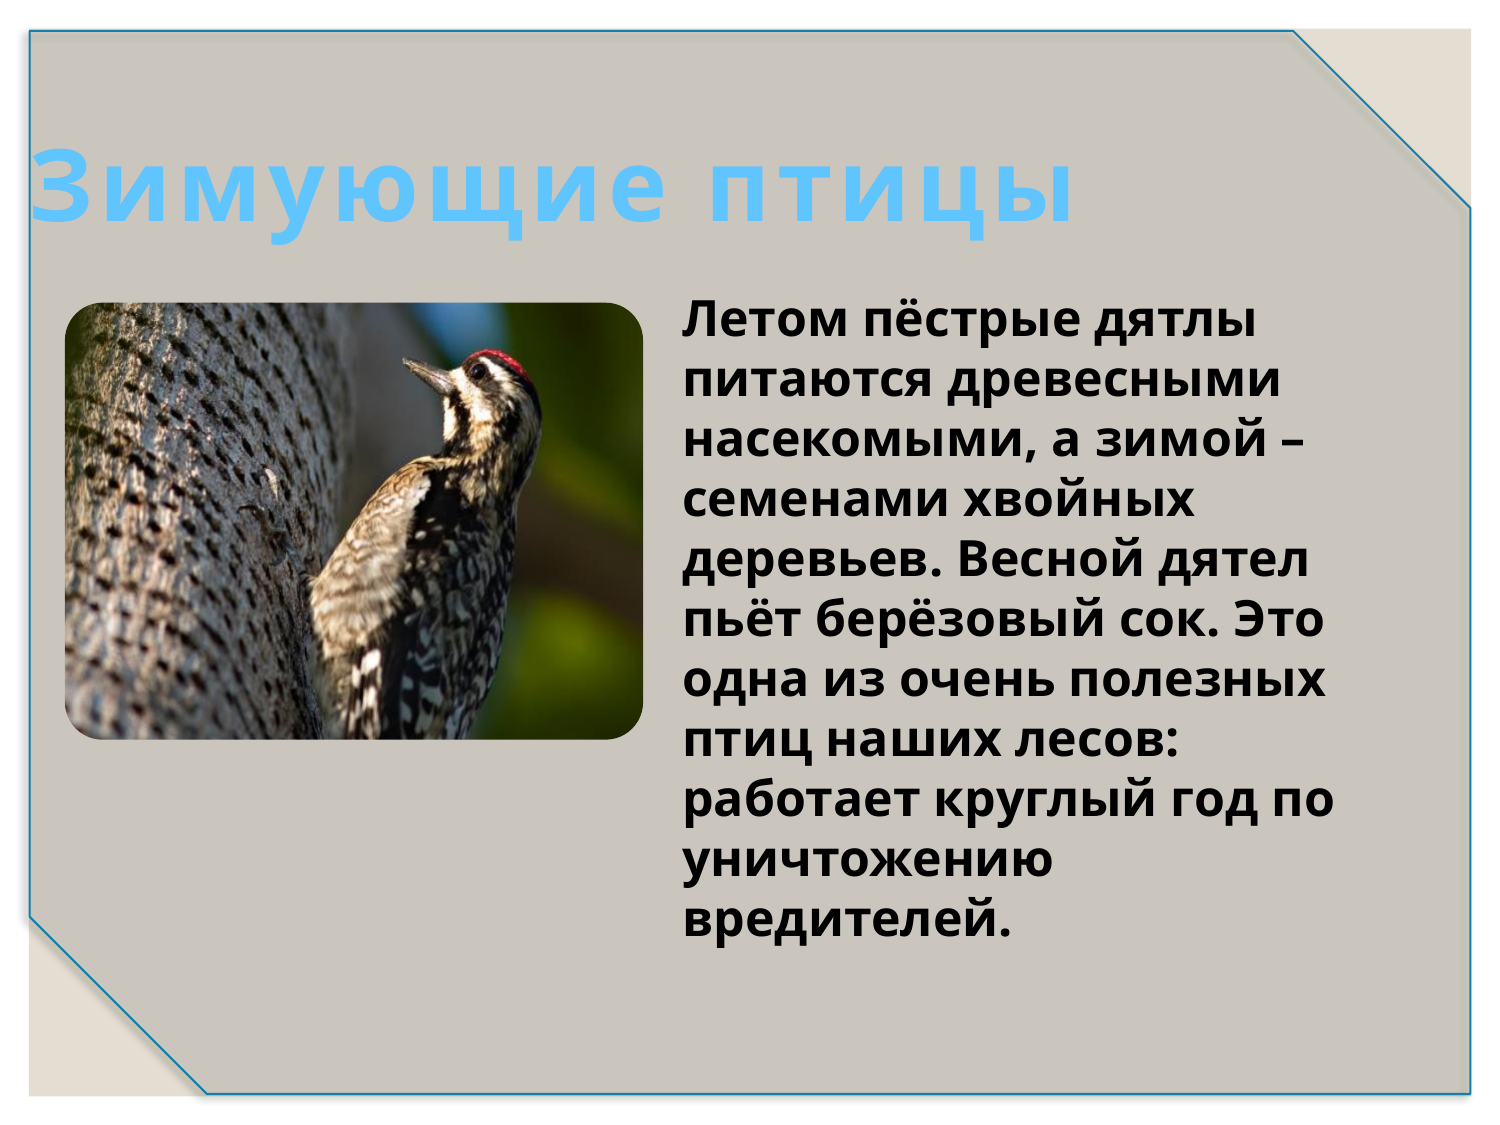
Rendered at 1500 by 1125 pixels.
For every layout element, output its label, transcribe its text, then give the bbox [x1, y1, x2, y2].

text_box Зимующие птицы [14, 113, 1094, 249]
picture [64, 302, 644, 740]
text_box Летом пёстрые дятлы питаются древесными насекомыми, а зимой – семенами хвойных деревьев. Весной дятел пьёт берёзовый сок. Это одна из очень полезных птиц наших лесов: работает круглый год по уничтожению вредителей. [667, 278, 1412, 954]
text_box [28, 29, 1472, 1096]
